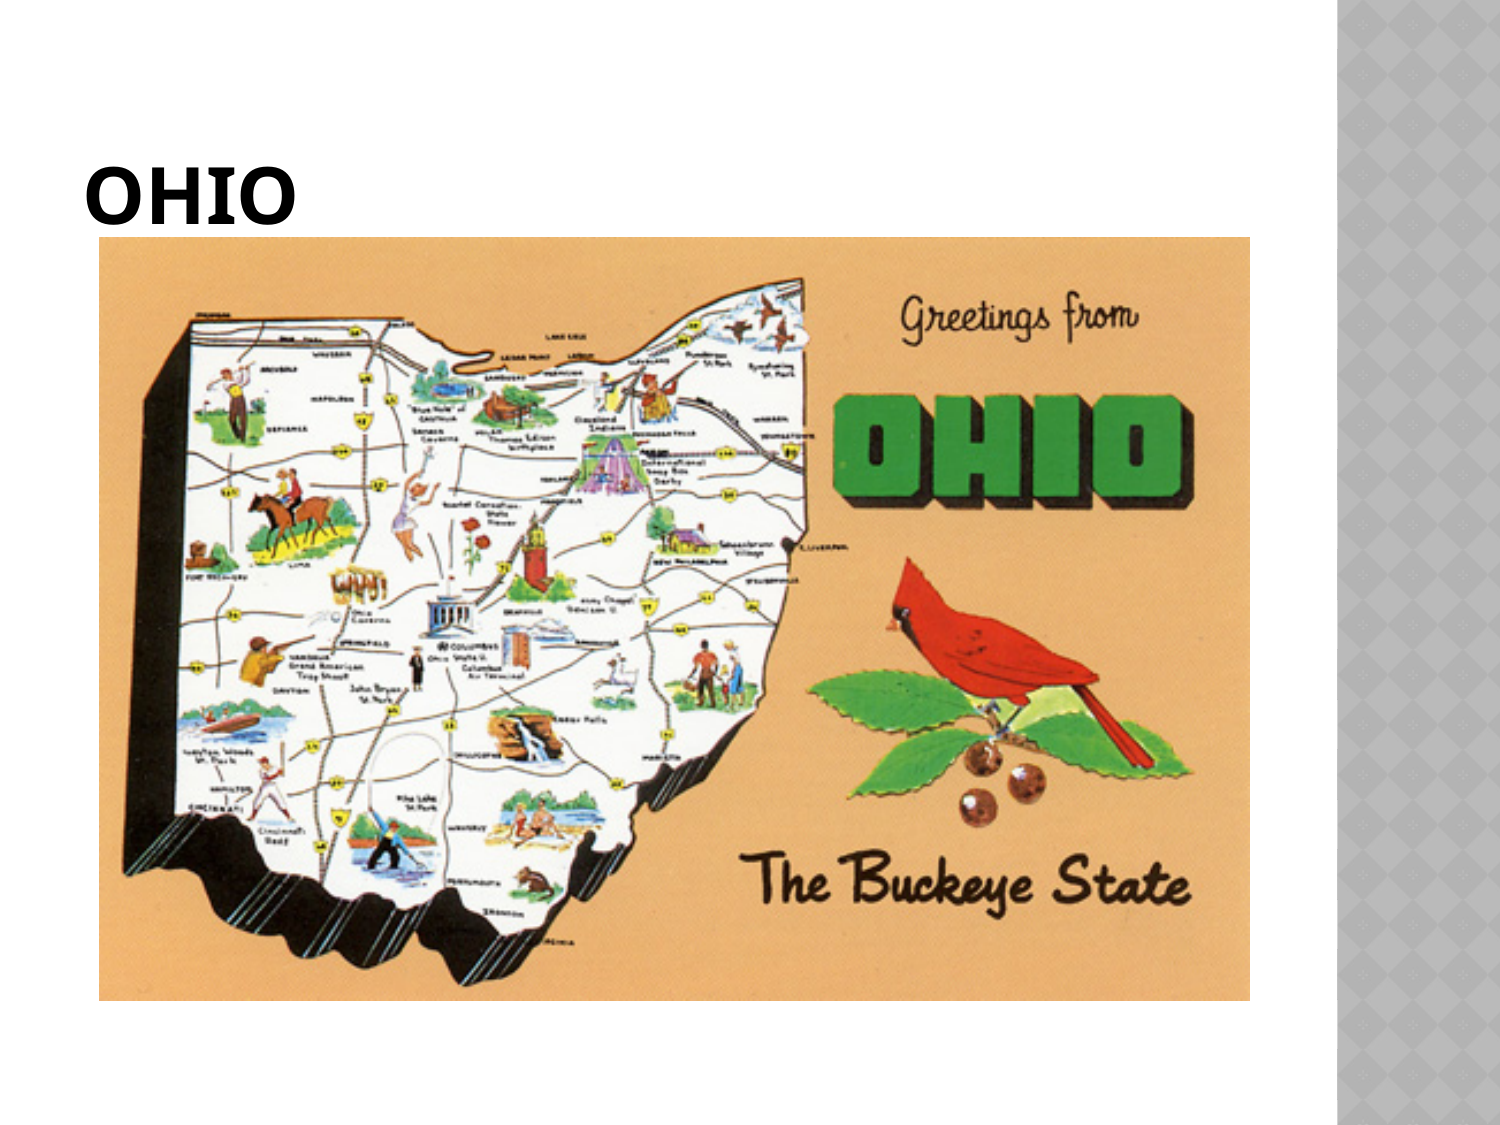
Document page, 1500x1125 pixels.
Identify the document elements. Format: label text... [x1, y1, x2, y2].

title ohio [75, 52, 1263, 240]
picture [99, 237, 1251, 1002]
